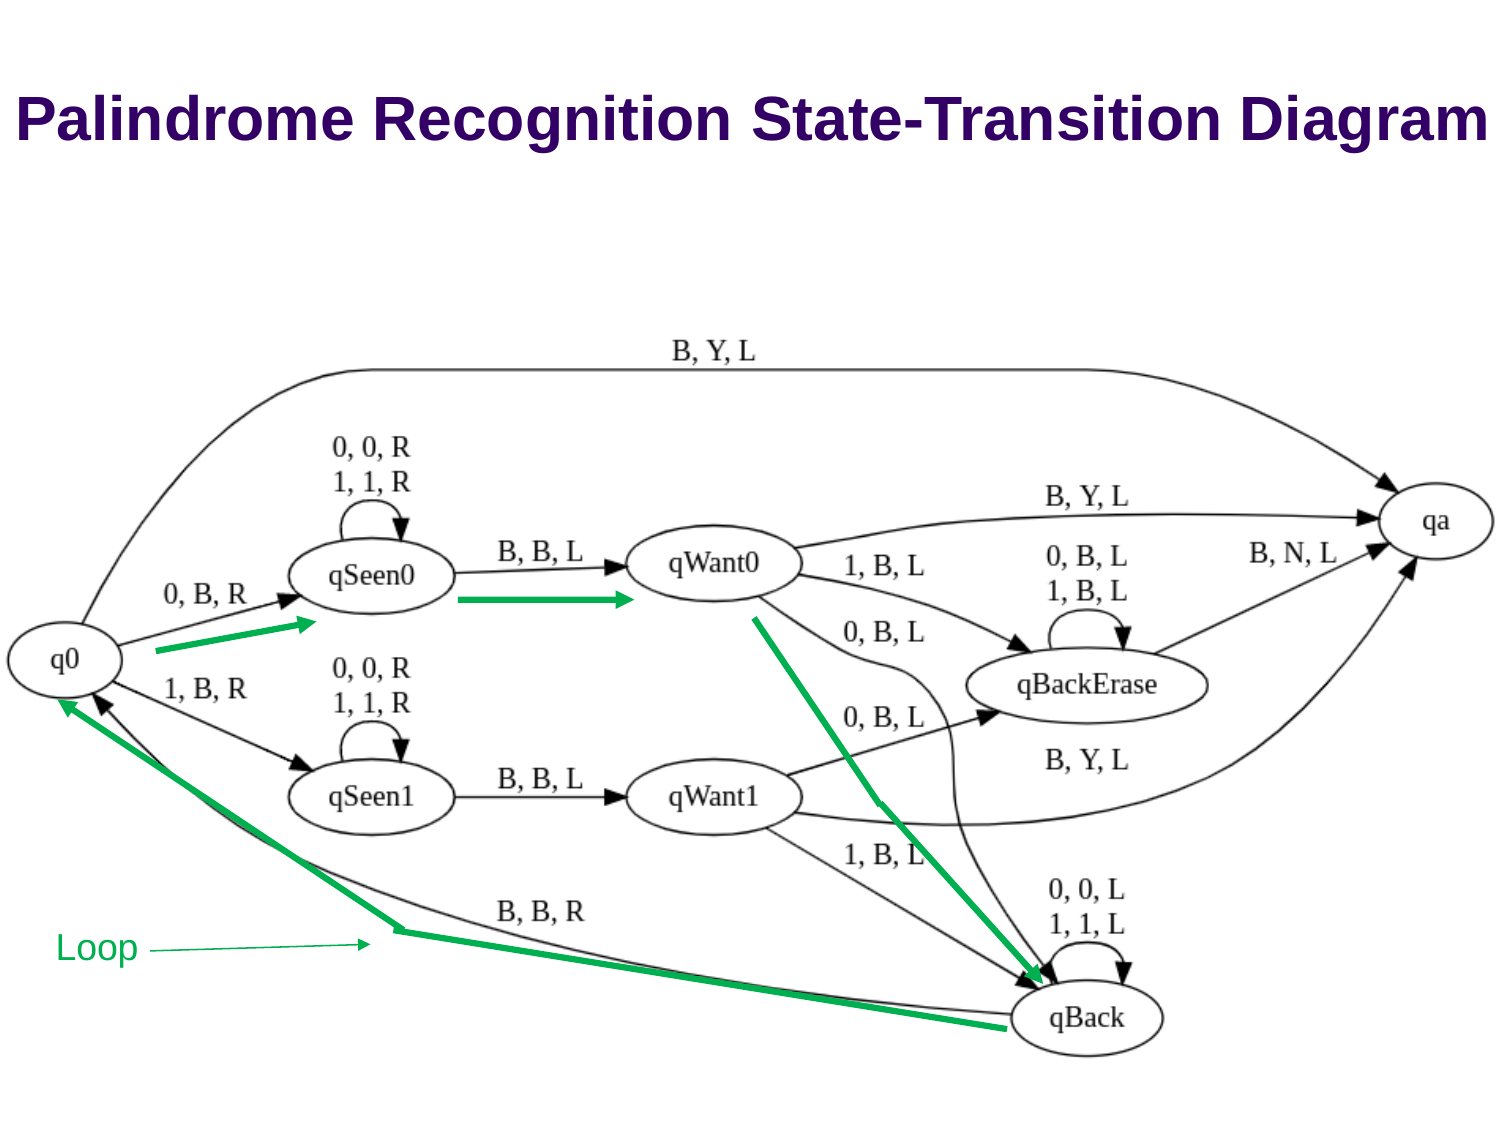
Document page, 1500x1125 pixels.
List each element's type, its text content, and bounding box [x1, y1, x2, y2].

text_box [753, 617, 881, 806]
title Palindrome Recognition State-Transition Diagram [0, 19, 1500, 162]
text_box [149, 944, 371, 952]
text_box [155, 621, 317, 652]
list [0, 326, 1500, 1065]
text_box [57, 699, 404, 931]
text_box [393, 929, 1008, 1030]
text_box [880, 802, 1044, 985]
